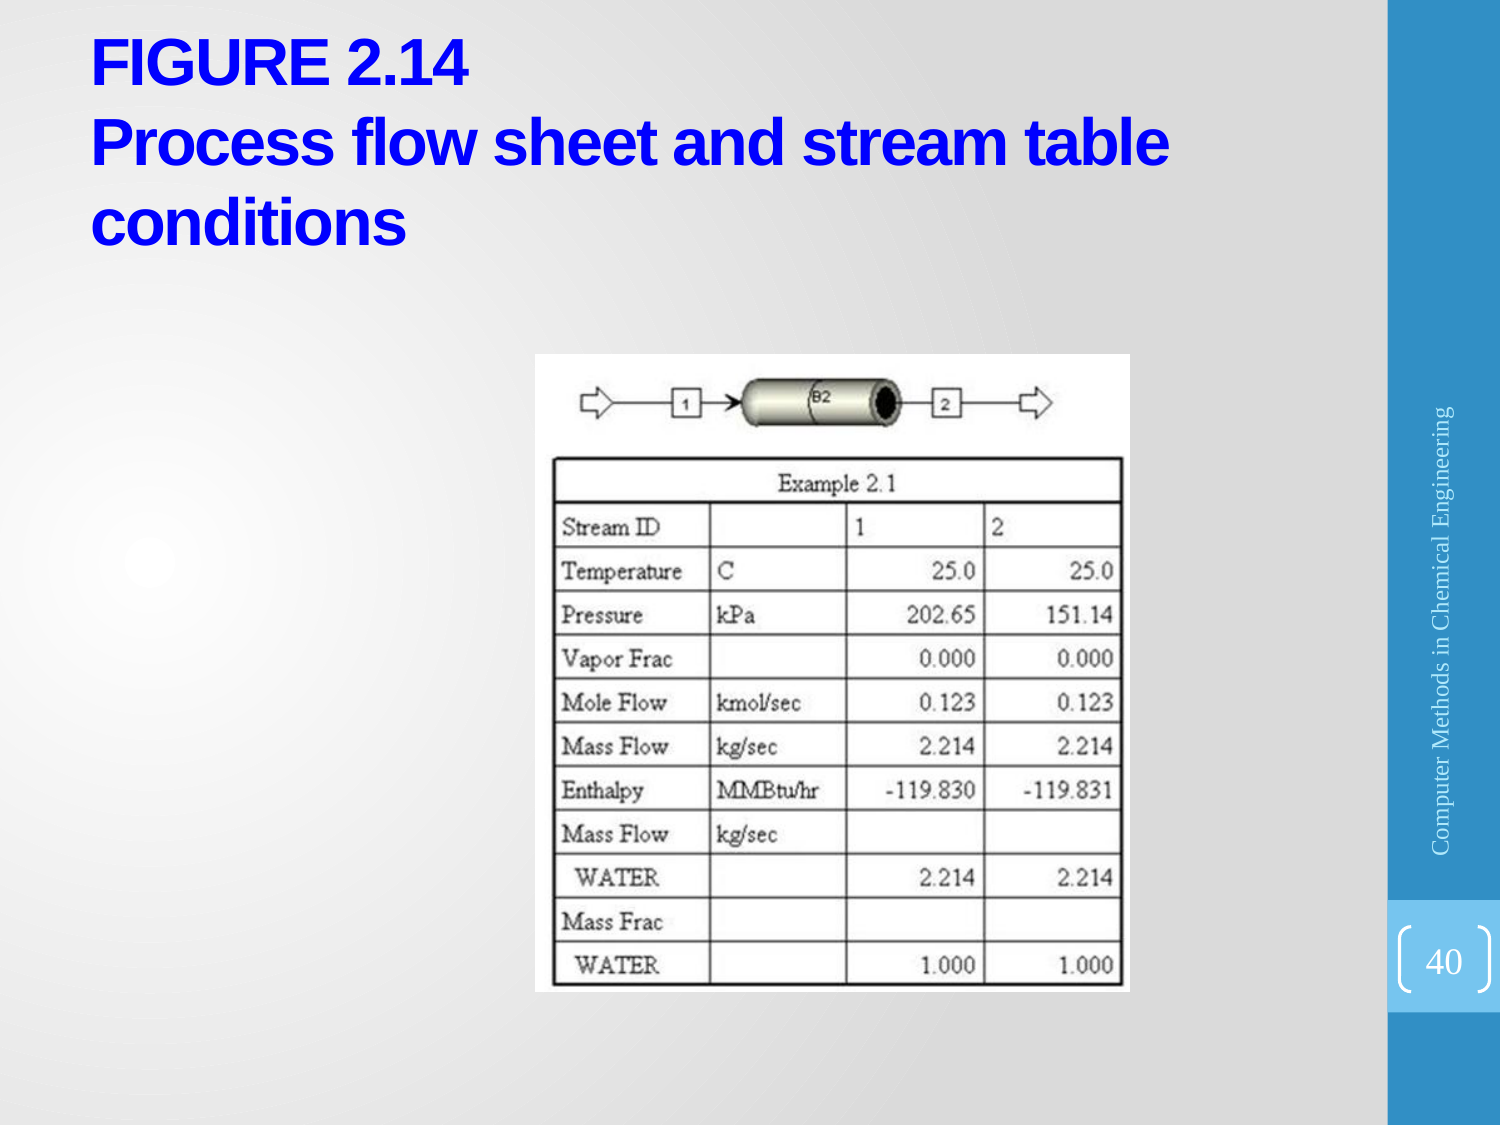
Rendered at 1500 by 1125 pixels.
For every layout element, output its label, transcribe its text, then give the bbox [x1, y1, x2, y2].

picture [535, 353, 1130, 993]
slide_number 40 [1397, 925, 1492, 994]
footer Computer Methods in Chemical Engineering [1408, 391, 1469, 889]
title FIGURE 2.14 Process flow sheet and stream table conditions [75, 45, 1325, 233]
